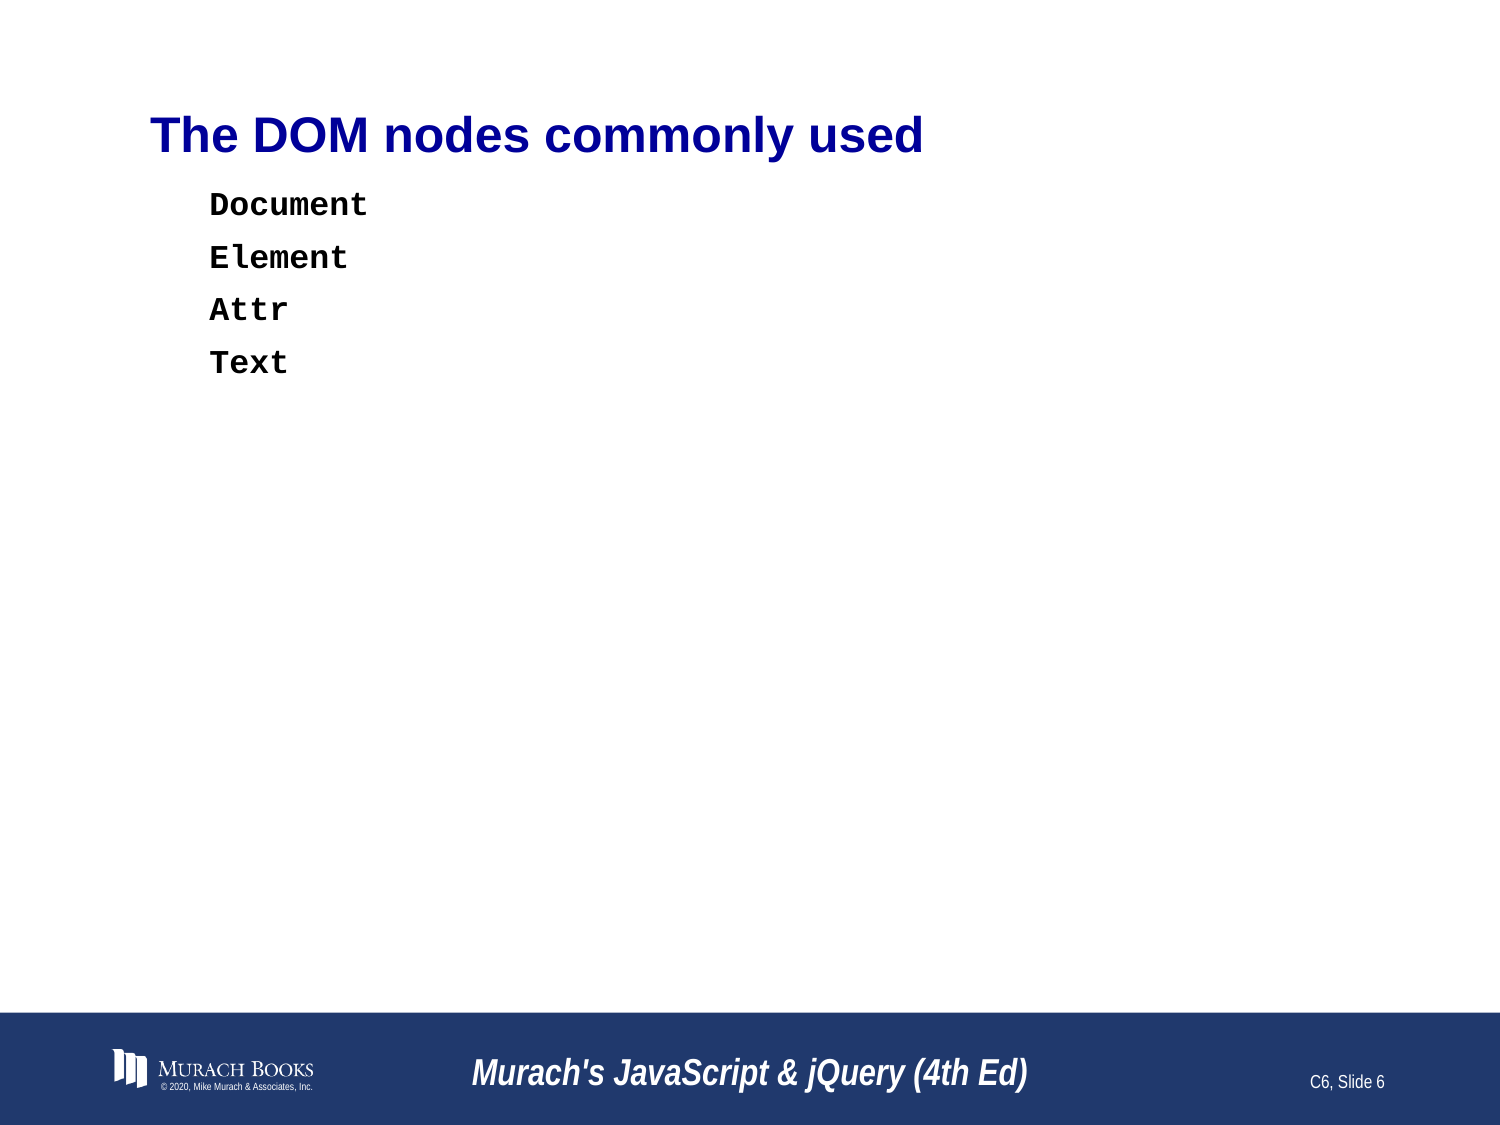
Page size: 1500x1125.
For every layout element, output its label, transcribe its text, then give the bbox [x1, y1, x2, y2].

slide_number Murach's JavaScript & jQuery (4th Ed) [463, 1025, 1050, 1100]
list Document Element Attr Text [137, 174, 1350, 975]
footer © 2020, Mike Murach & Associates, Inc. [12, 1025, 463, 1100]
slide_number C6, Slide 6 [1087, 1025, 1400, 1100]
title The DOM nodes commonly used [150, 102, 1350, 164]
